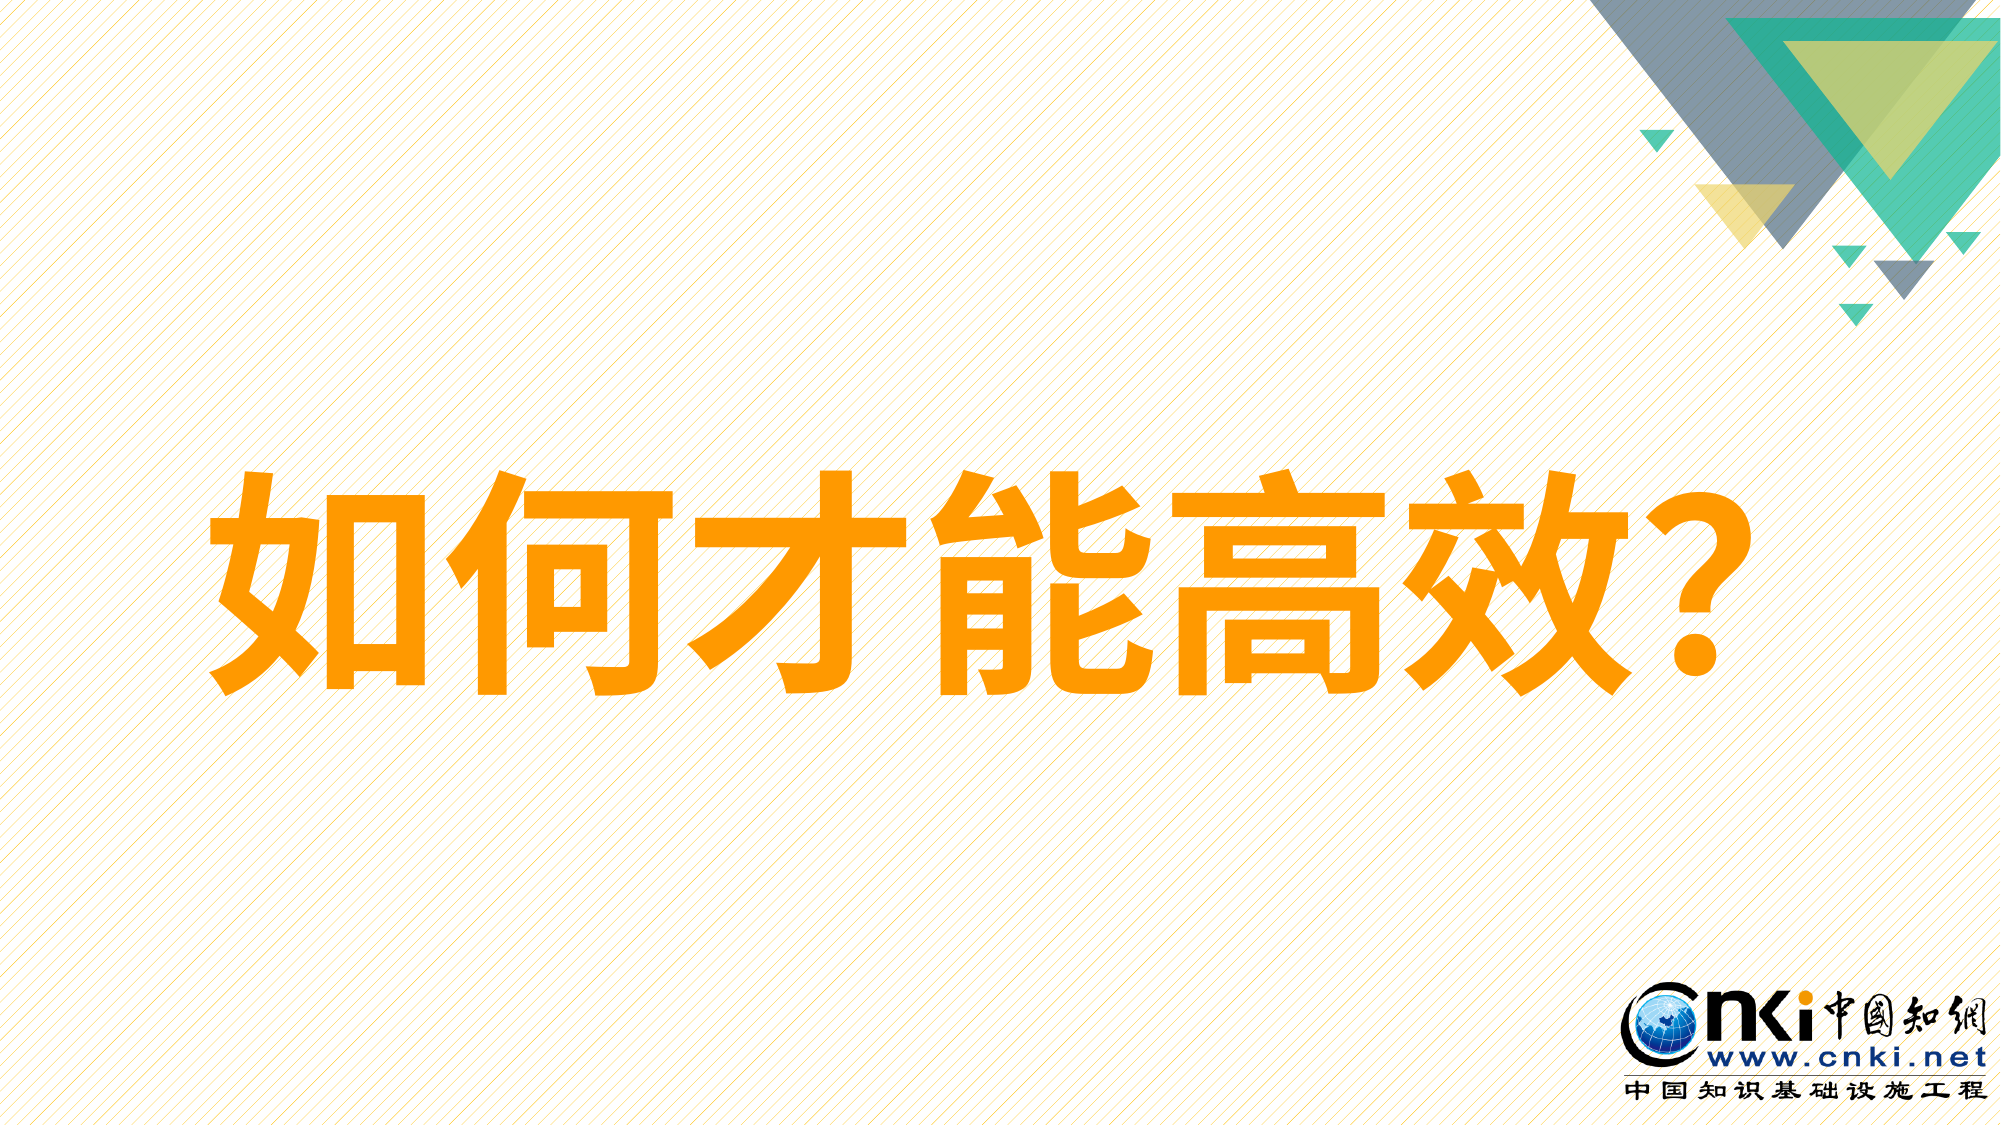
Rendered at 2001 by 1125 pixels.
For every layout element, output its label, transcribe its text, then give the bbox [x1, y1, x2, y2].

text_box 如何才能高效？ [186, 427, 1893, 730]
picture [1589, 958, 2001, 1125]
slide_number [137, 1042, 588, 1104]
